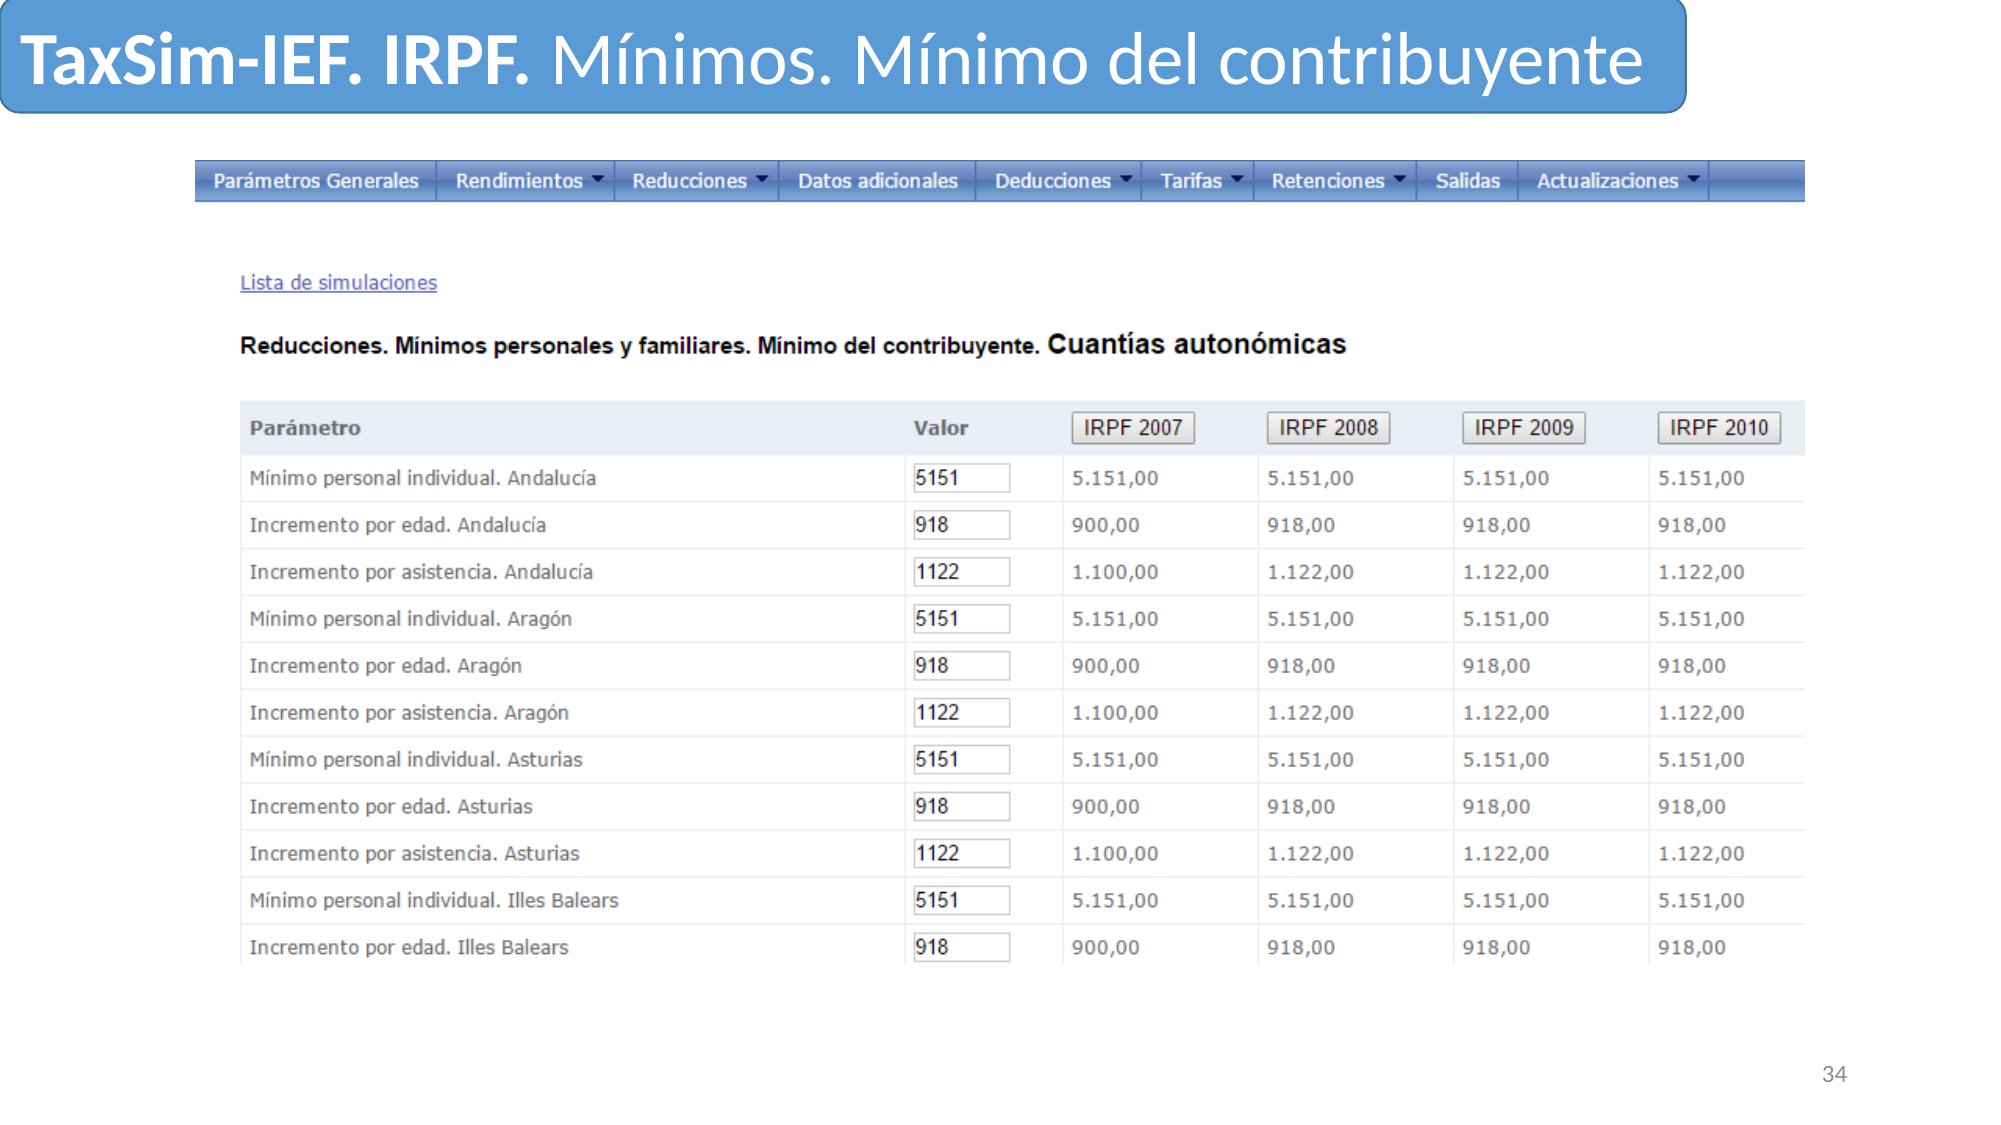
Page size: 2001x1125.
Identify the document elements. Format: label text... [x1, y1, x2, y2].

slide_number 34 [1412, 1042, 1863, 1103]
picture [195, 160, 1805, 964]
text_box TaxSim-IEF. IRPF. Mínimos. Mínimo del contribuyente [0, 0, 1687, 114]
